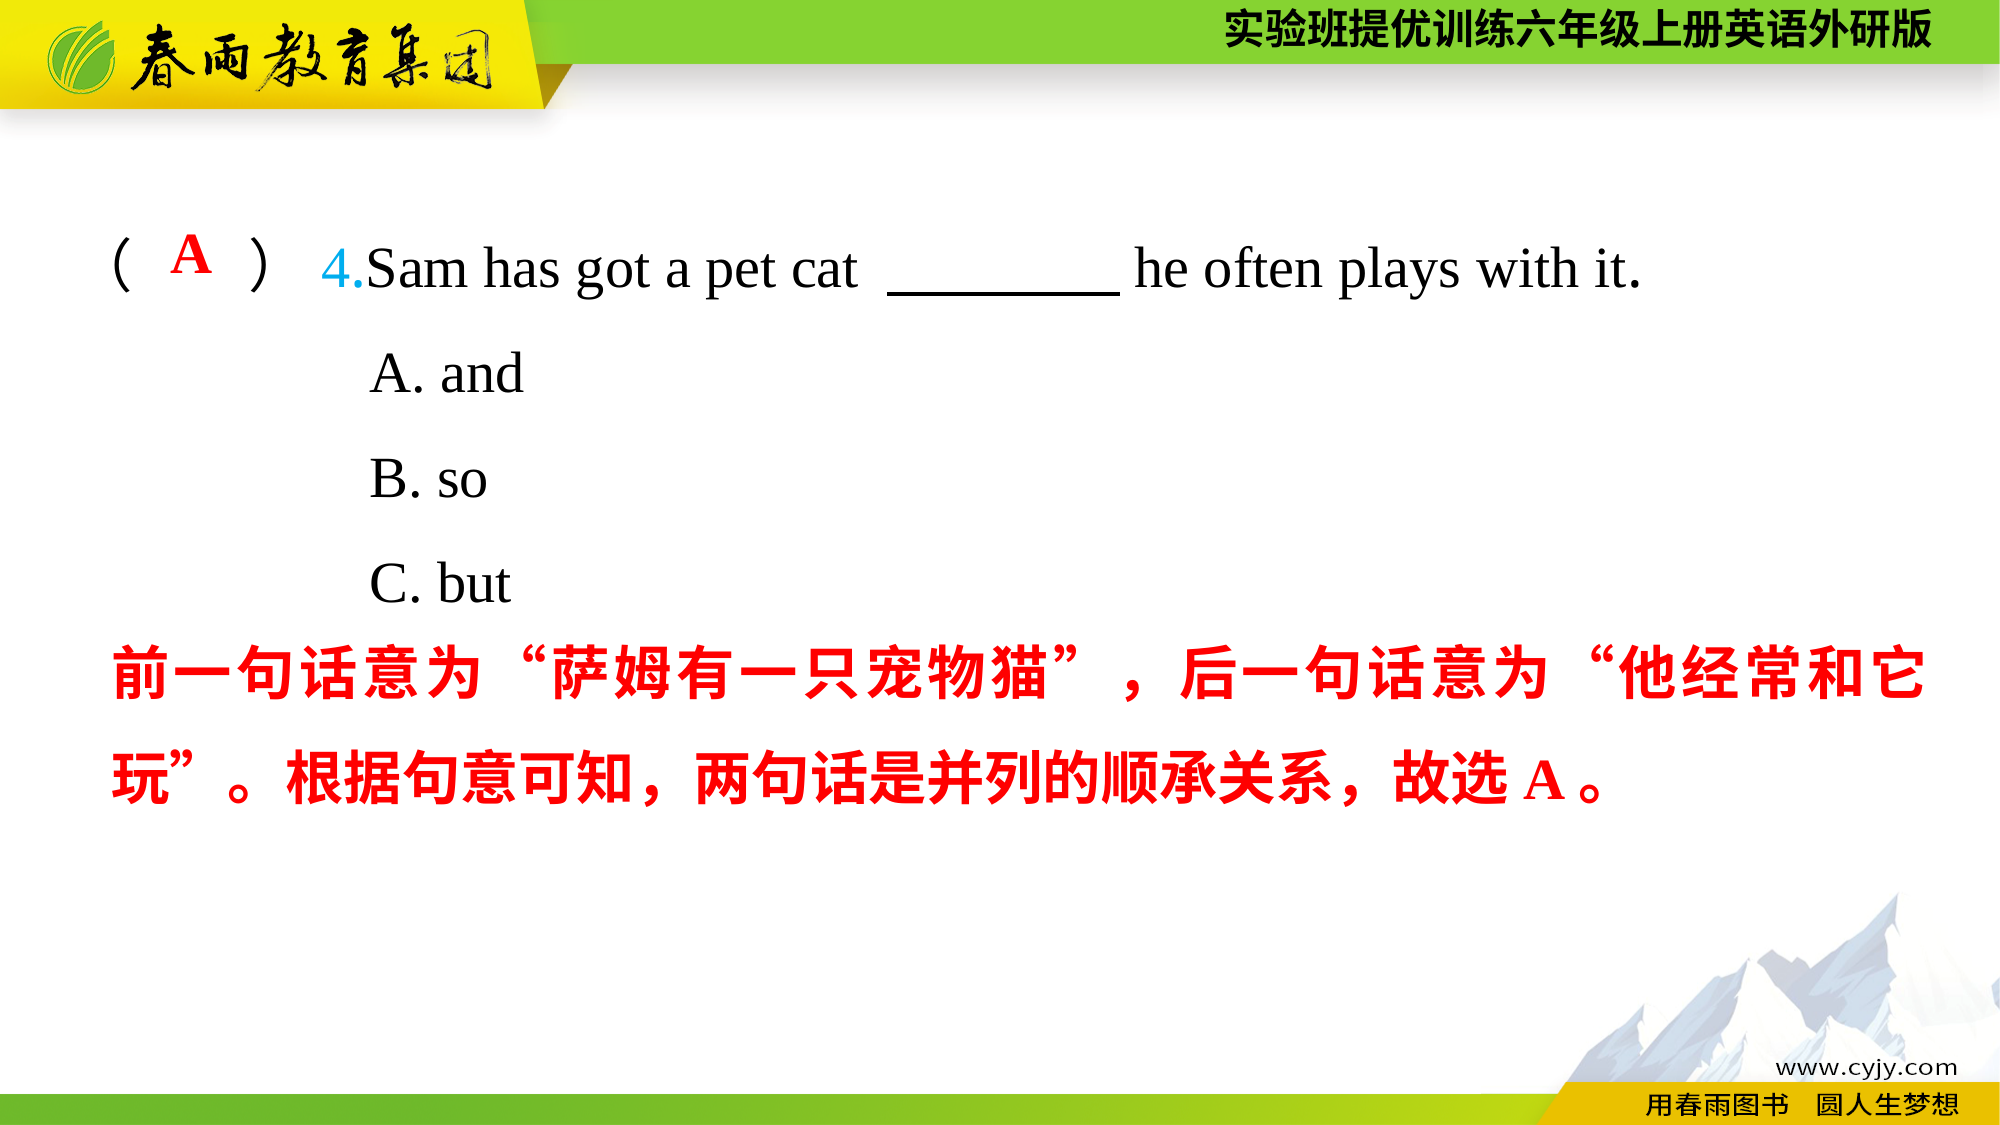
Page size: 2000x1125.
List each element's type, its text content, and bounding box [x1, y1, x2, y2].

list （ ）4.Sam has got a pet cat he often plays with it. A. and B. so C. but [59, 187, 1944, 614]
text_box 前一句话意为“萨姆有一只宠物猫”，后一句话意为“他经常和它玩”。根据句意可知，两句话是并列的顺承关系，故选A。 [96, 593, 1944, 819]
text_box A [155, 208, 228, 293]
picture [0, 0, 2000, 1125]
